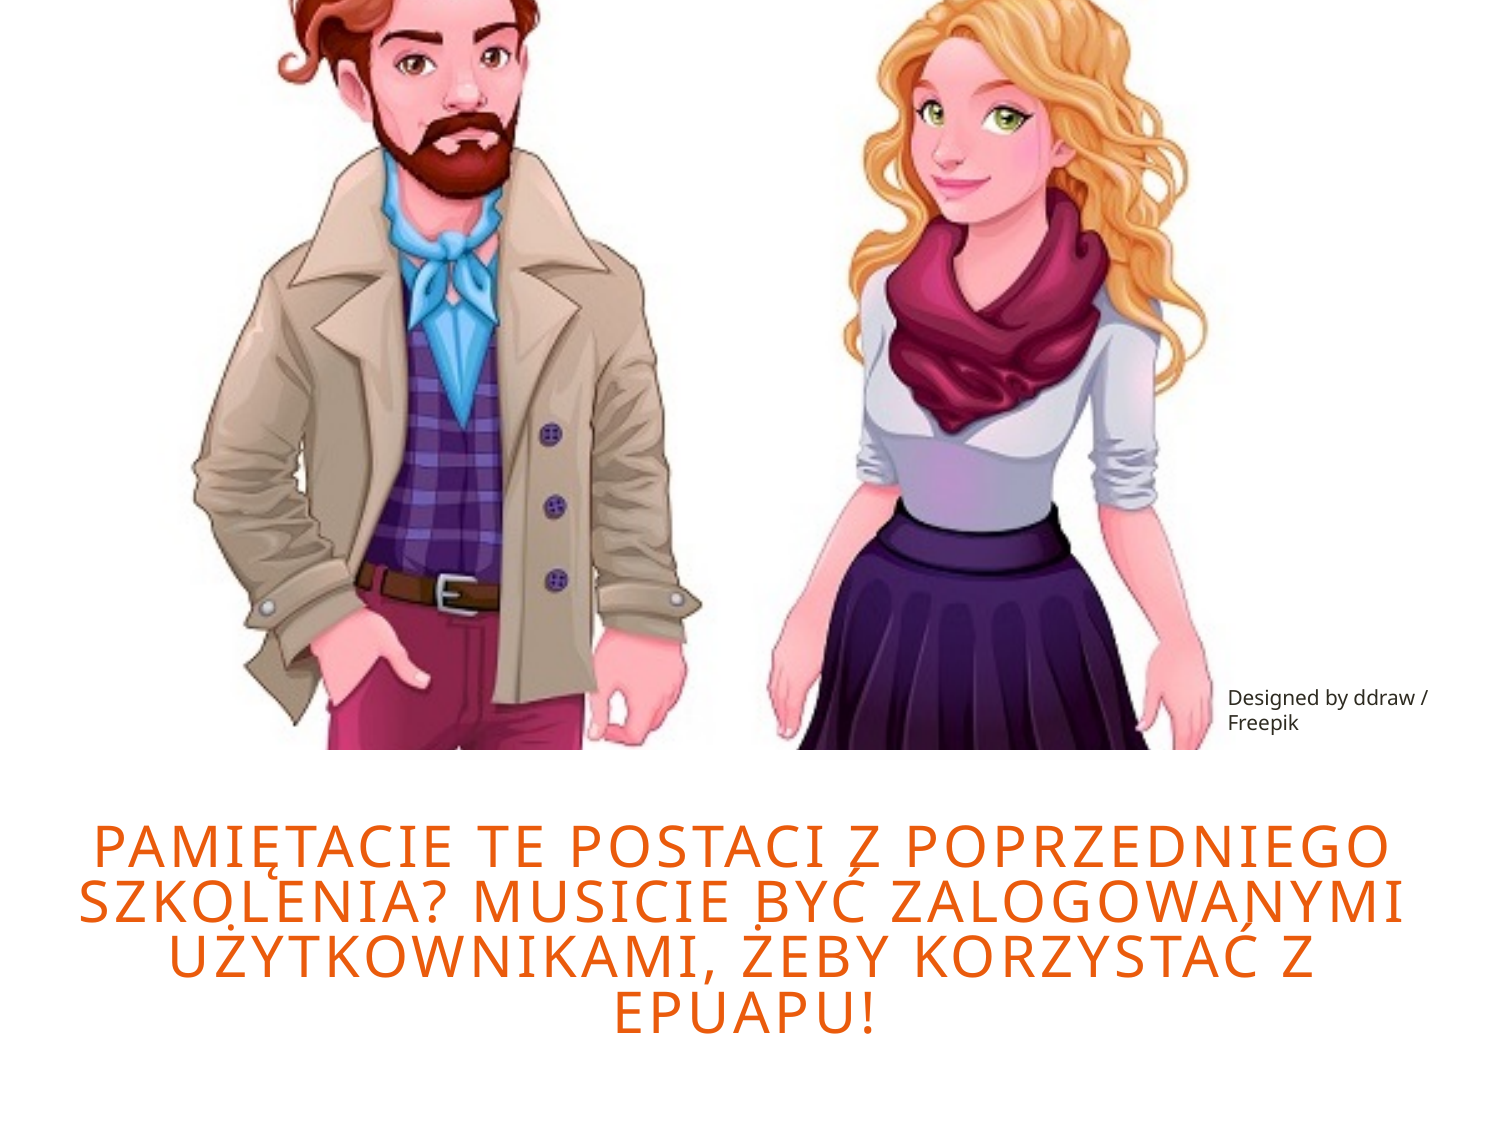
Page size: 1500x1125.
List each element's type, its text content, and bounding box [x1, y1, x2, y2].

title PAMIĘtacie te postaci z poprzedniego szkolenia? Musicie być zalogowanymi użytkownikami, żeby korzystać z epuapu! [56, 813, 1433, 1054]
picture [0, 0, 1500, 751]
